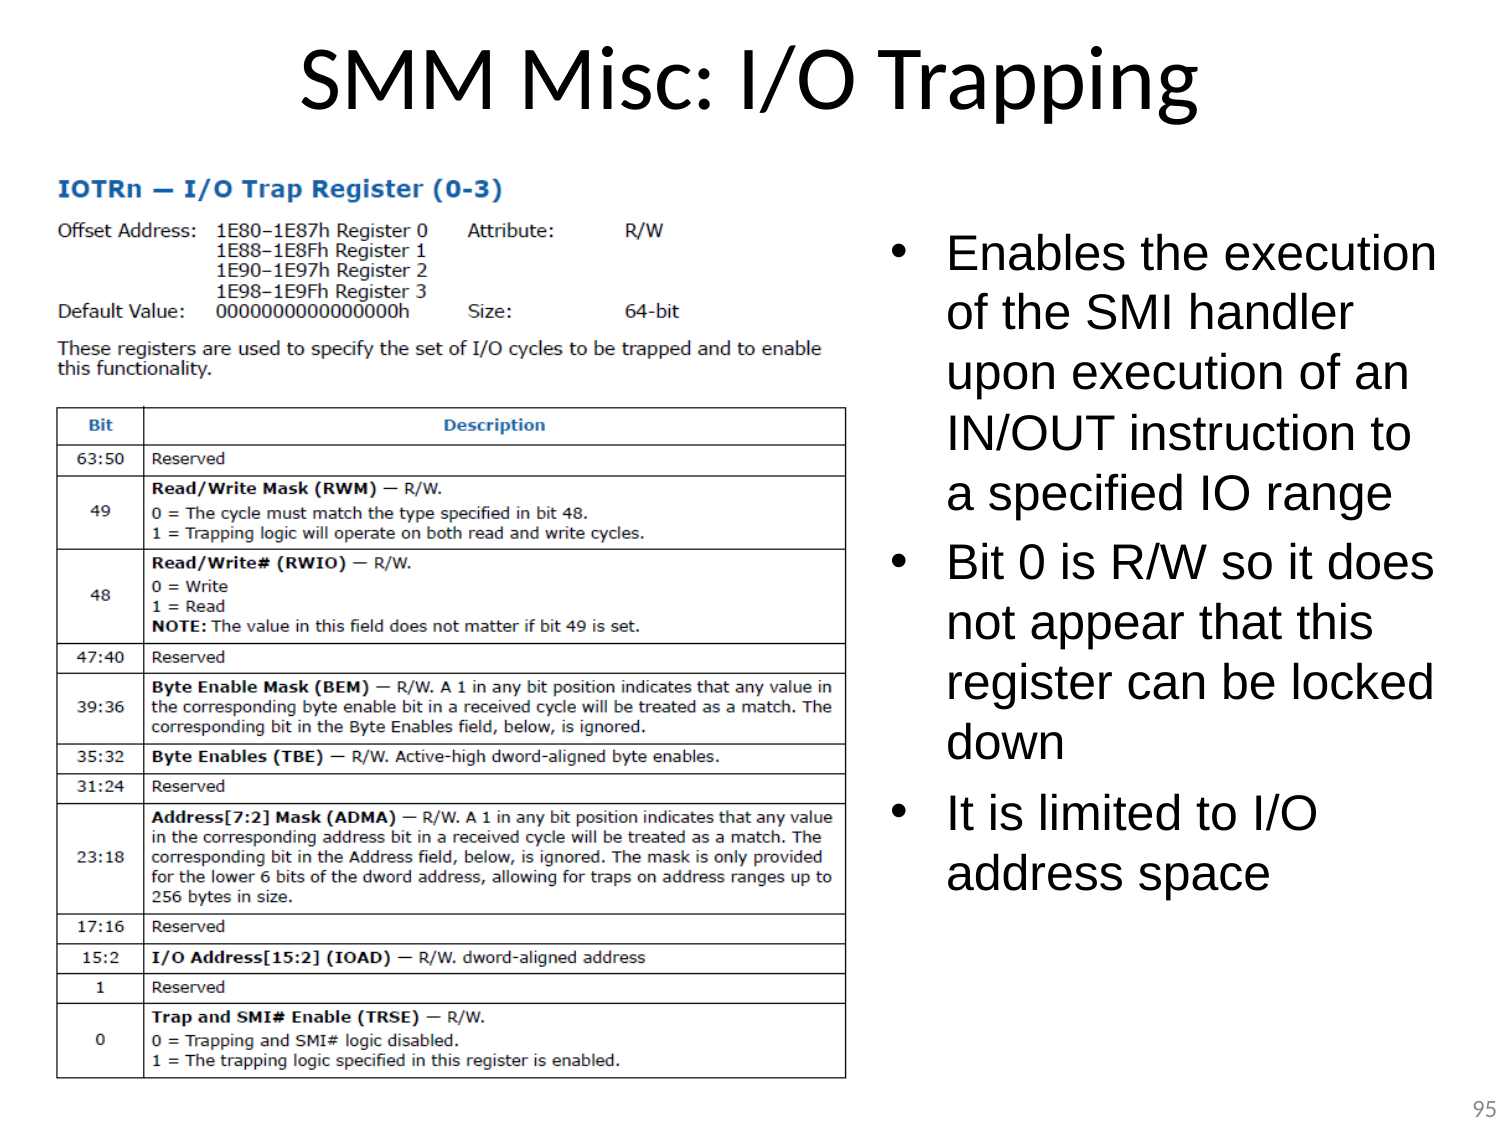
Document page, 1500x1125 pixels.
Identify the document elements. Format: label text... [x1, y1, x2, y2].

picture [49, 174, 856, 1087]
slide_number 95 [1162, 1077, 1500, 1125]
text_box Enables the execution of the SMI handler upon execution of an IN/OUT instruction to a specified IO range Bit 0 is R/W so it does not appear that this register can be locked down It is limited to I/O address space [874, 212, 1463, 1086]
title SMM Misc: I/O Trapping [75, 7, 1425, 138]
